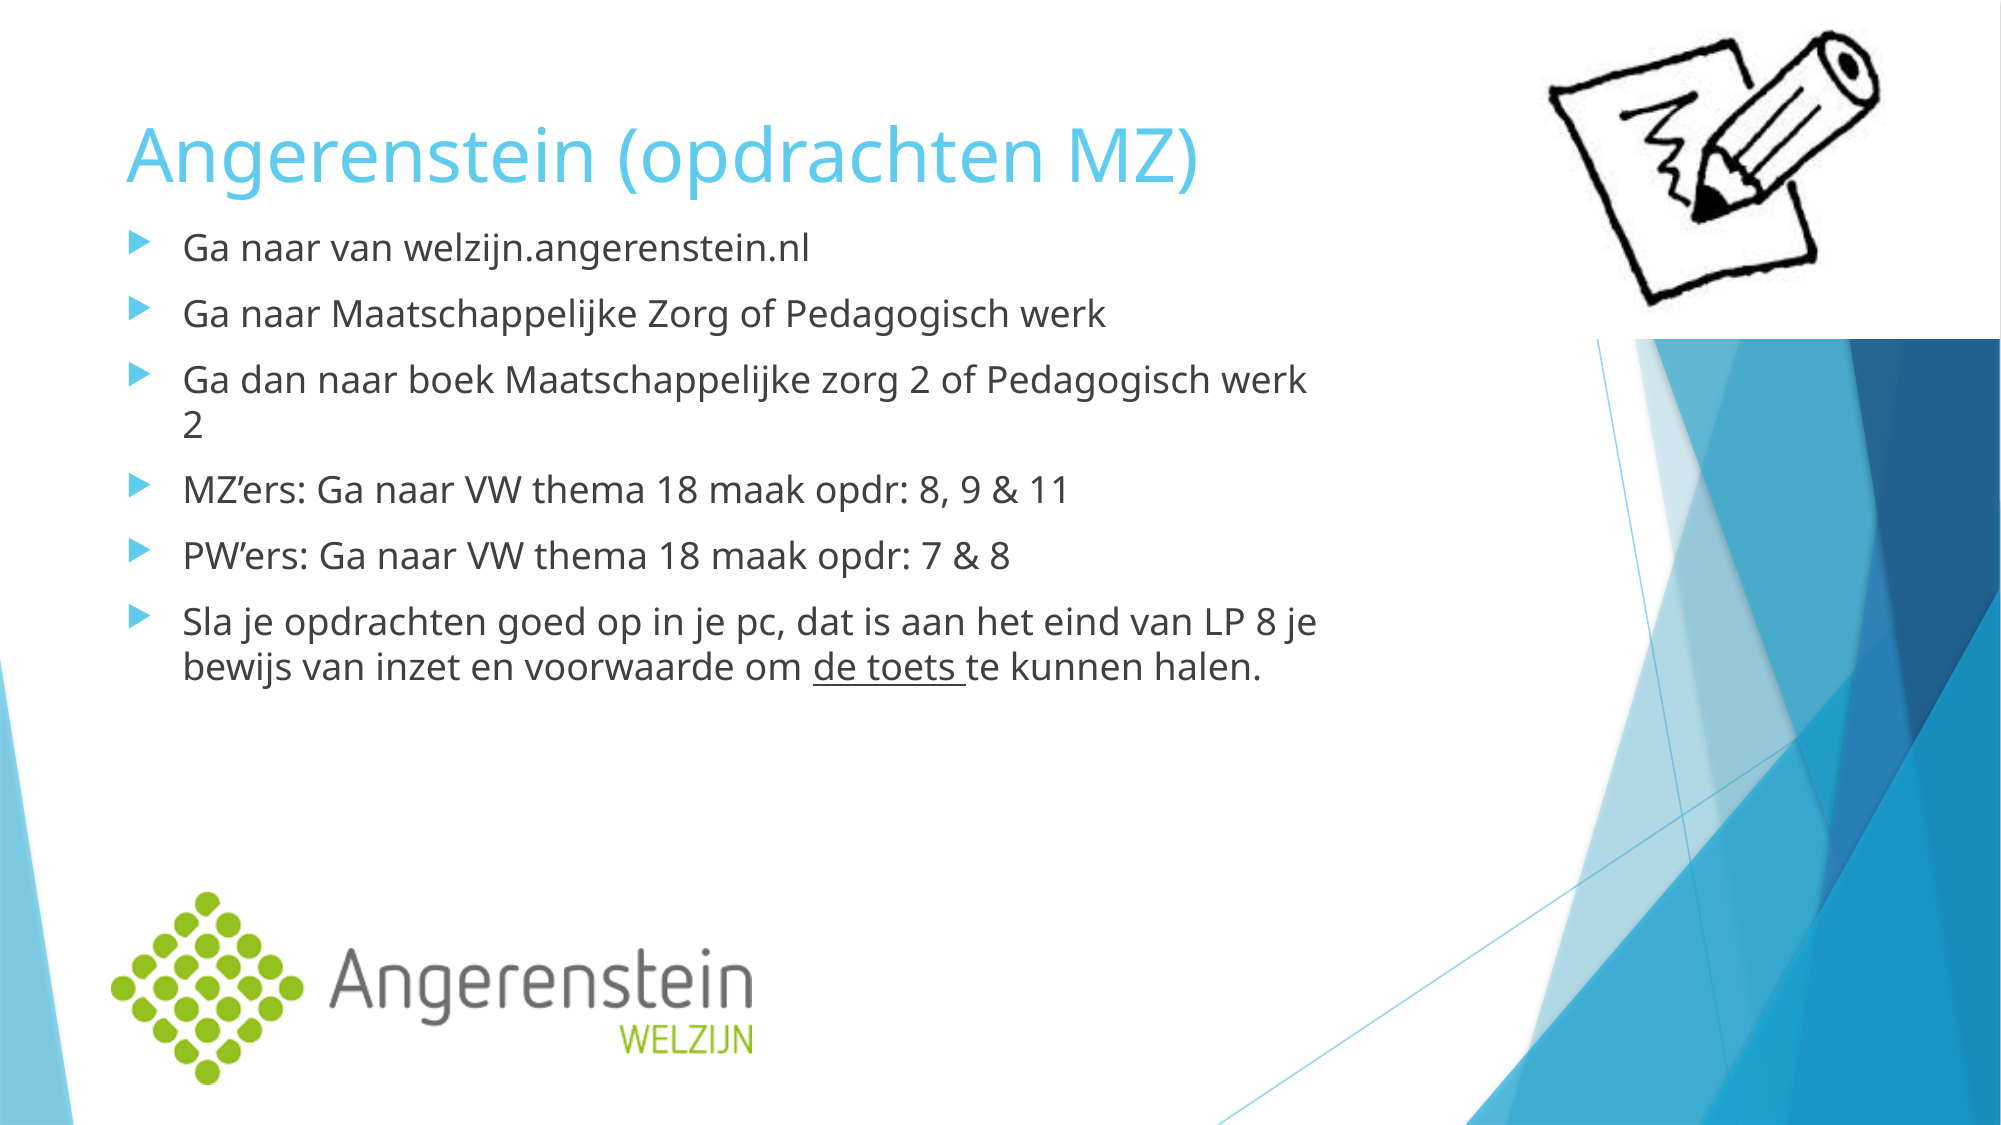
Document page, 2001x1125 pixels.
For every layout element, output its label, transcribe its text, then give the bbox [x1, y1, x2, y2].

picture [110, 892, 753, 1086]
title Angerenstein (opdrachten MZ) [111, 99, 1425, 217]
list Ga naar van welzijn.angerenstein.nl Ga naar Maatschappelijke Zorg of Pedagogisch werk Ga dan naar boek Maatschappelijke zorg 2 of Pedagogisch werk 2 MZ’ers: Ga naar VW thema 18 maak opdr: 8, 9 & 11 PW’ers: Ga naar VW thema 18 maak opdr: 7 & 8 Sla je opdrachten goed op in je pc, dat is aan het eind van LP 8 je bewijs van inzet en voorwaarde om de toets te kunnen halen. [111, 216, 1346, 853]
picture [1429, 0, 2000, 340]
